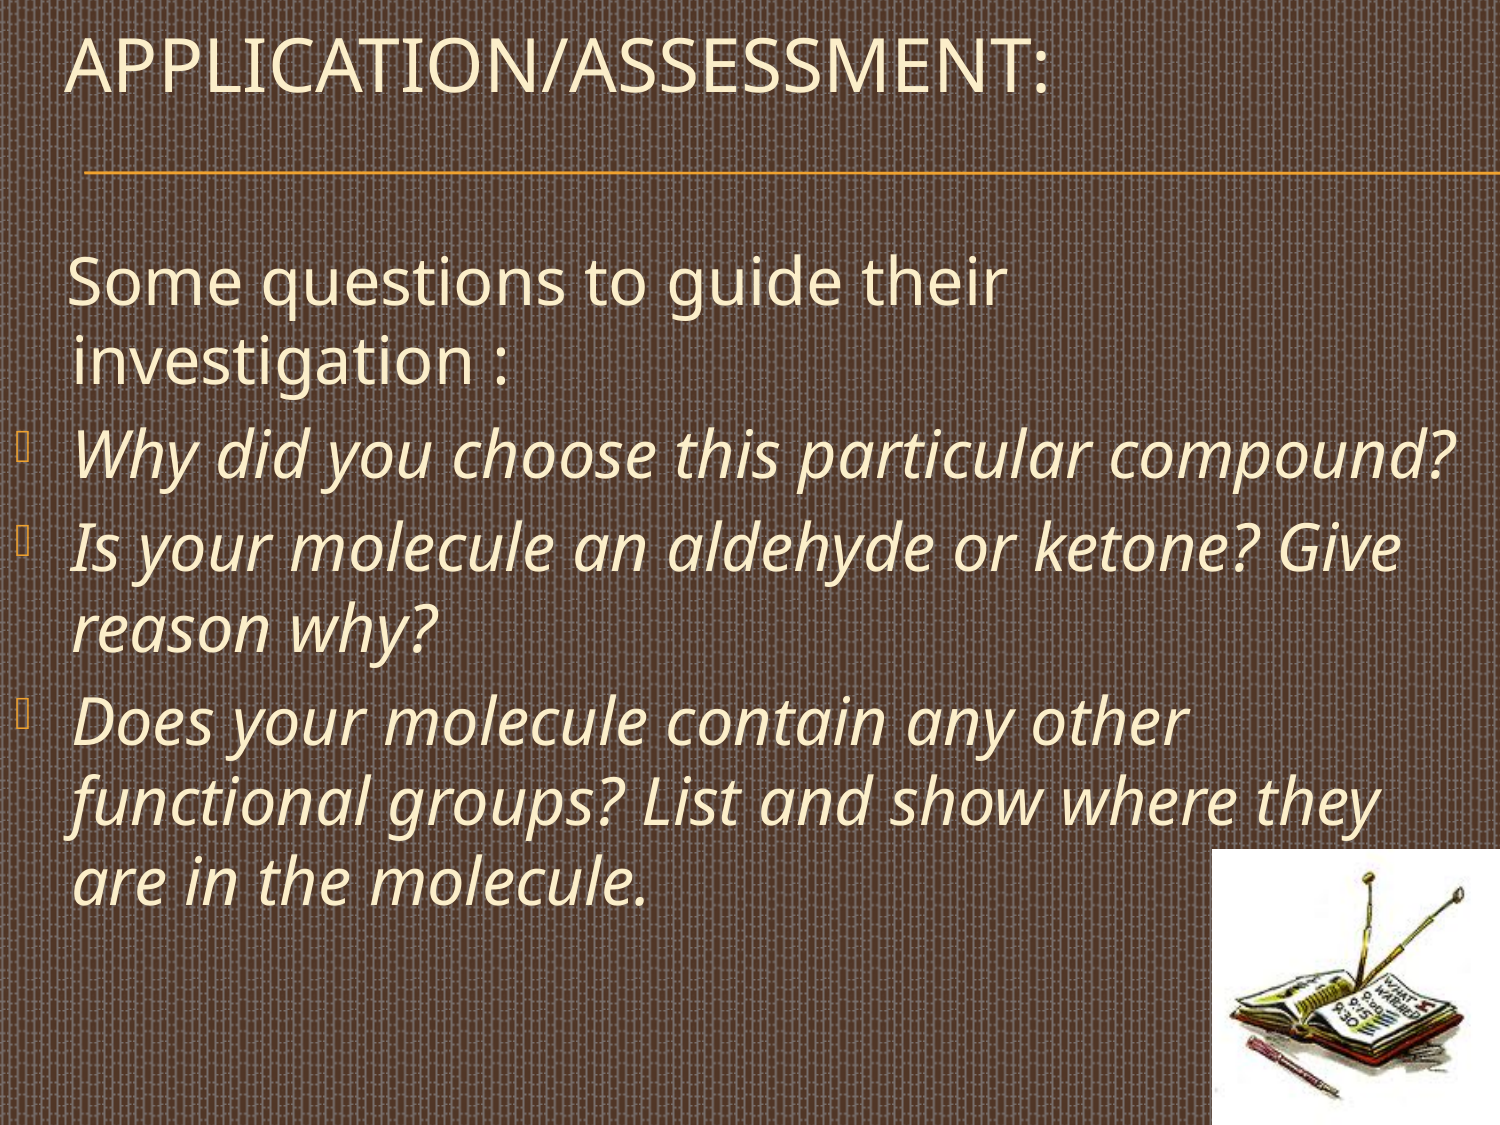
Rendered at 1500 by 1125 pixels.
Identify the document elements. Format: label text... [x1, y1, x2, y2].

list Some questions to guide their investigation : Why did you choose this particular compound? Is your molecule an aldehyde or ketone? Give reason why? Does your molecule contain any other functional groups? List and show where they are in the molecule. [0, 137, 1475, 1125]
picture [1212, 849, 1500, 1125]
title Application/Assessment: [50, 0, 1475, 125]
